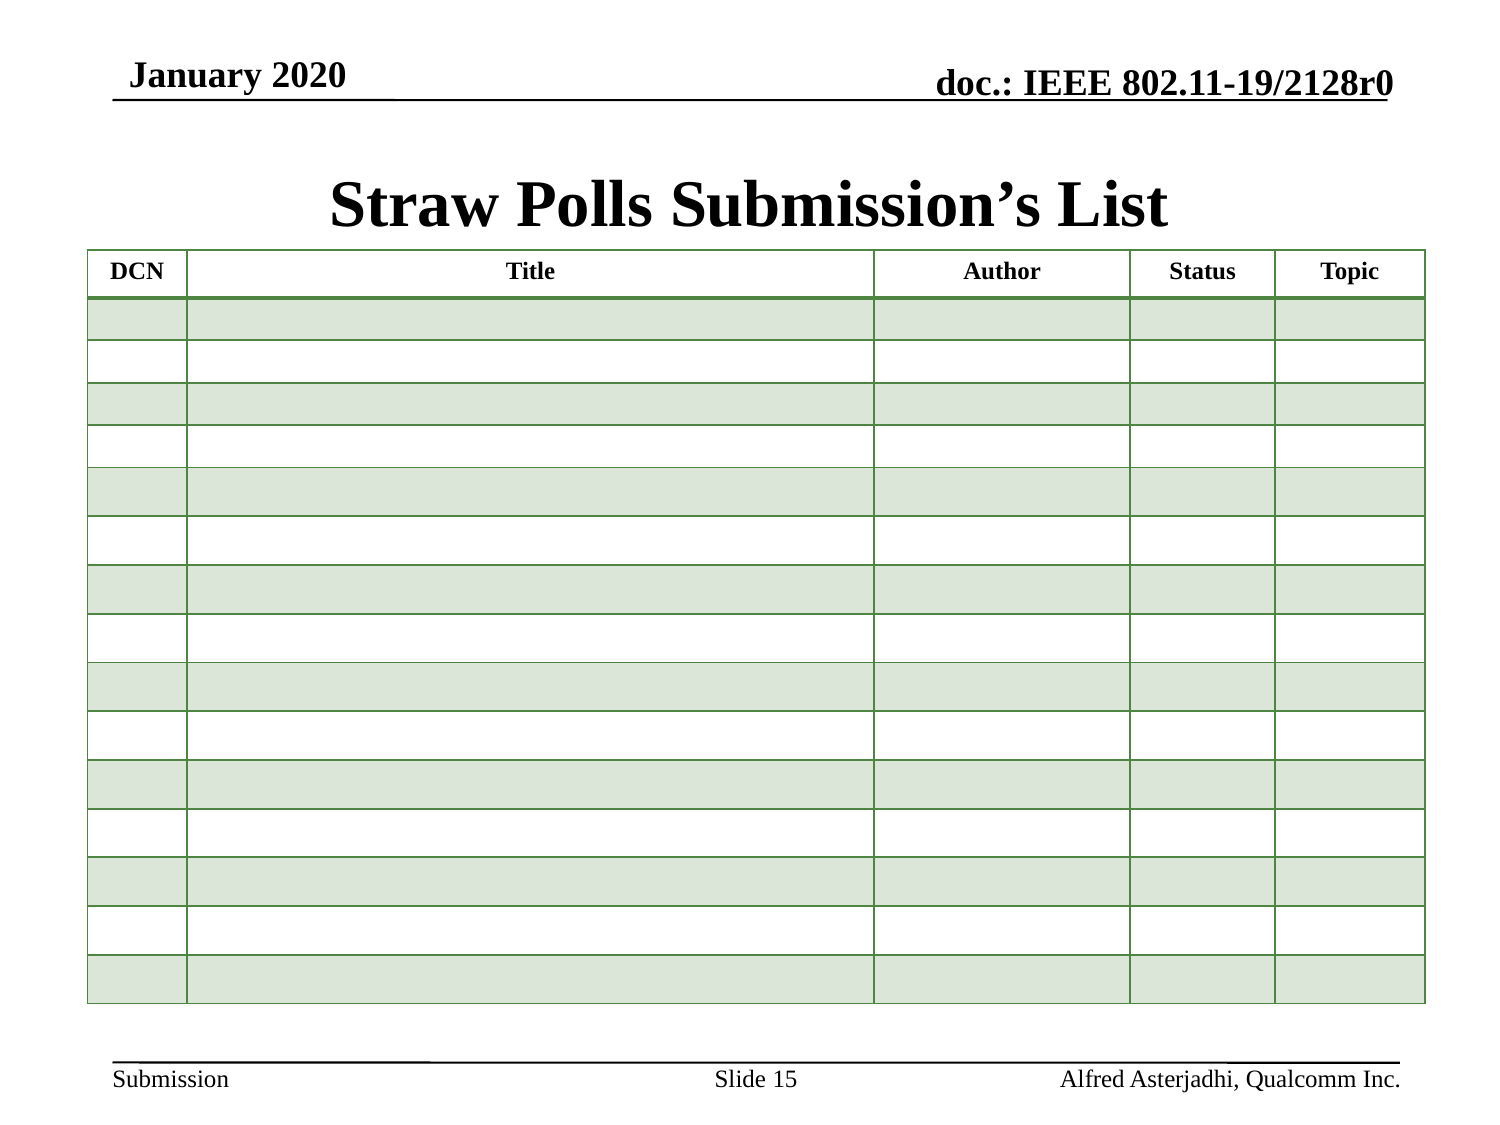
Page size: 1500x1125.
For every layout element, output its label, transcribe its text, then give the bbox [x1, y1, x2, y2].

table_cell [1276, 517, 1424, 564]
table_cell [1276, 615, 1424, 662]
table_cell [875, 761, 1129, 808]
table_cell [188, 384, 873, 424]
table_cell [1131, 858, 1274, 905]
table_cell [88, 384, 186, 424]
table_cell [875, 517, 1129, 564]
table_cell [875, 907, 1129, 954]
table_cell [1131, 810, 1274, 856]
table_cell [88, 712, 186, 759]
table_cell [875, 426, 1129, 467]
table_cell [188, 341, 873, 382]
table_cell [1131, 615, 1274, 662]
table_cell [188, 663, 873, 710]
table_cell [1131, 566, 1274, 613]
table_cell [88, 956, 186, 1003]
table_cell [88, 761, 186, 808]
table_cell [88, 517, 186, 564]
table_cell [1131, 663, 1274, 710]
table_cell [188, 615, 873, 662]
table_cell [1131, 426, 1274, 467]
table_header Topic [1276, 251, 1424, 296]
table_cell [1276, 300, 1424, 339]
table_cell [88, 858, 186, 905]
table_cell [1276, 956, 1424, 1003]
table_cell [1276, 468, 1424, 515]
table_cell [875, 468, 1129, 515]
table_cell [188, 761, 873, 808]
table_cell [1276, 761, 1424, 808]
table_cell [188, 858, 873, 905]
table_cell [875, 810, 1129, 856]
table_cell [875, 384, 1129, 424]
table_cell [188, 517, 873, 564]
table_cell [88, 426, 186, 467]
table_cell [875, 566, 1129, 613]
table_cell [188, 468, 873, 515]
table_cell [1131, 907, 1274, 954]
table_header Status [1131, 251, 1274, 296]
table_cell [88, 468, 186, 515]
title Straw Polls Submission’s List [112, 112, 1388, 249]
table_cell [875, 858, 1129, 905]
footer Alfred Asterjadhi, Qualcomm Inc. [878, 1061, 1402, 1093]
table_cell [188, 810, 873, 856]
table_cell [875, 956, 1129, 1003]
table_cell [188, 566, 873, 613]
table_cell [875, 341, 1129, 382]
table_cell [1131, 384, 1274, 424]
table_cell [875, 663, 1129, 710]
table_cell [1276, 907, 1424, 954]
table_cell [188, 712, 873, 759]
table_cell [88, 907, 186, 954]
table_cell [1131, 517, 1274, 564]
table_cell [1276, 858, 1424, 905]
table_cell [188, 907, 873, 954]
table_cell [88, 615, 186, 662]
table_cell [1131, 468, 1274, 515]
table_cell [1131, 712, 1274, 759]
table_cell [188, 300, 873, 339]
table_cell [875, 300, 1129, 339]
table_cell [1276, 566, 1424, 613]
table_header Author [875, 251, 1129, 296]
table_cell [88, 566, 186, 613]
table_cell [88, 300, 186, 339]
table_cell [188, 426, 873, 467]
table_cell [875, 615, 1129, 662]
table_cell [88, 341, 186, 382]
table_cell [88, 663, 186, 710]
table_cell [1276, 341, 1424, 382]
table_header DCN [88, 251, 186, 296]
table_cell [1276, 426, 1424, 467]
table_cell [1131, 956, 1274, 1003]
table_cell [875, 712, 1129, 759]
table_cell [1276, 384, 1424, 424]
text_box January 2020 [114, 42, 493, 88]
table_cell [188, 956, 873, 1003]
slide_number Slide 15 [712, 1061, 800, 1123]
table_cell [1131, 300, 1274, 339]
table_cell [1276, 712, 1424, 759]
table_cell [1276, 663, 1424, 710]
table_header Title [188, 251, 873, 296]
table_cell [88, 810, 186, 856]
table_cell [1131, 761, 1274, 808]
table_cell [1276, 810, 1424, 856]
table_cell [1131, 341, 1274, 382]
